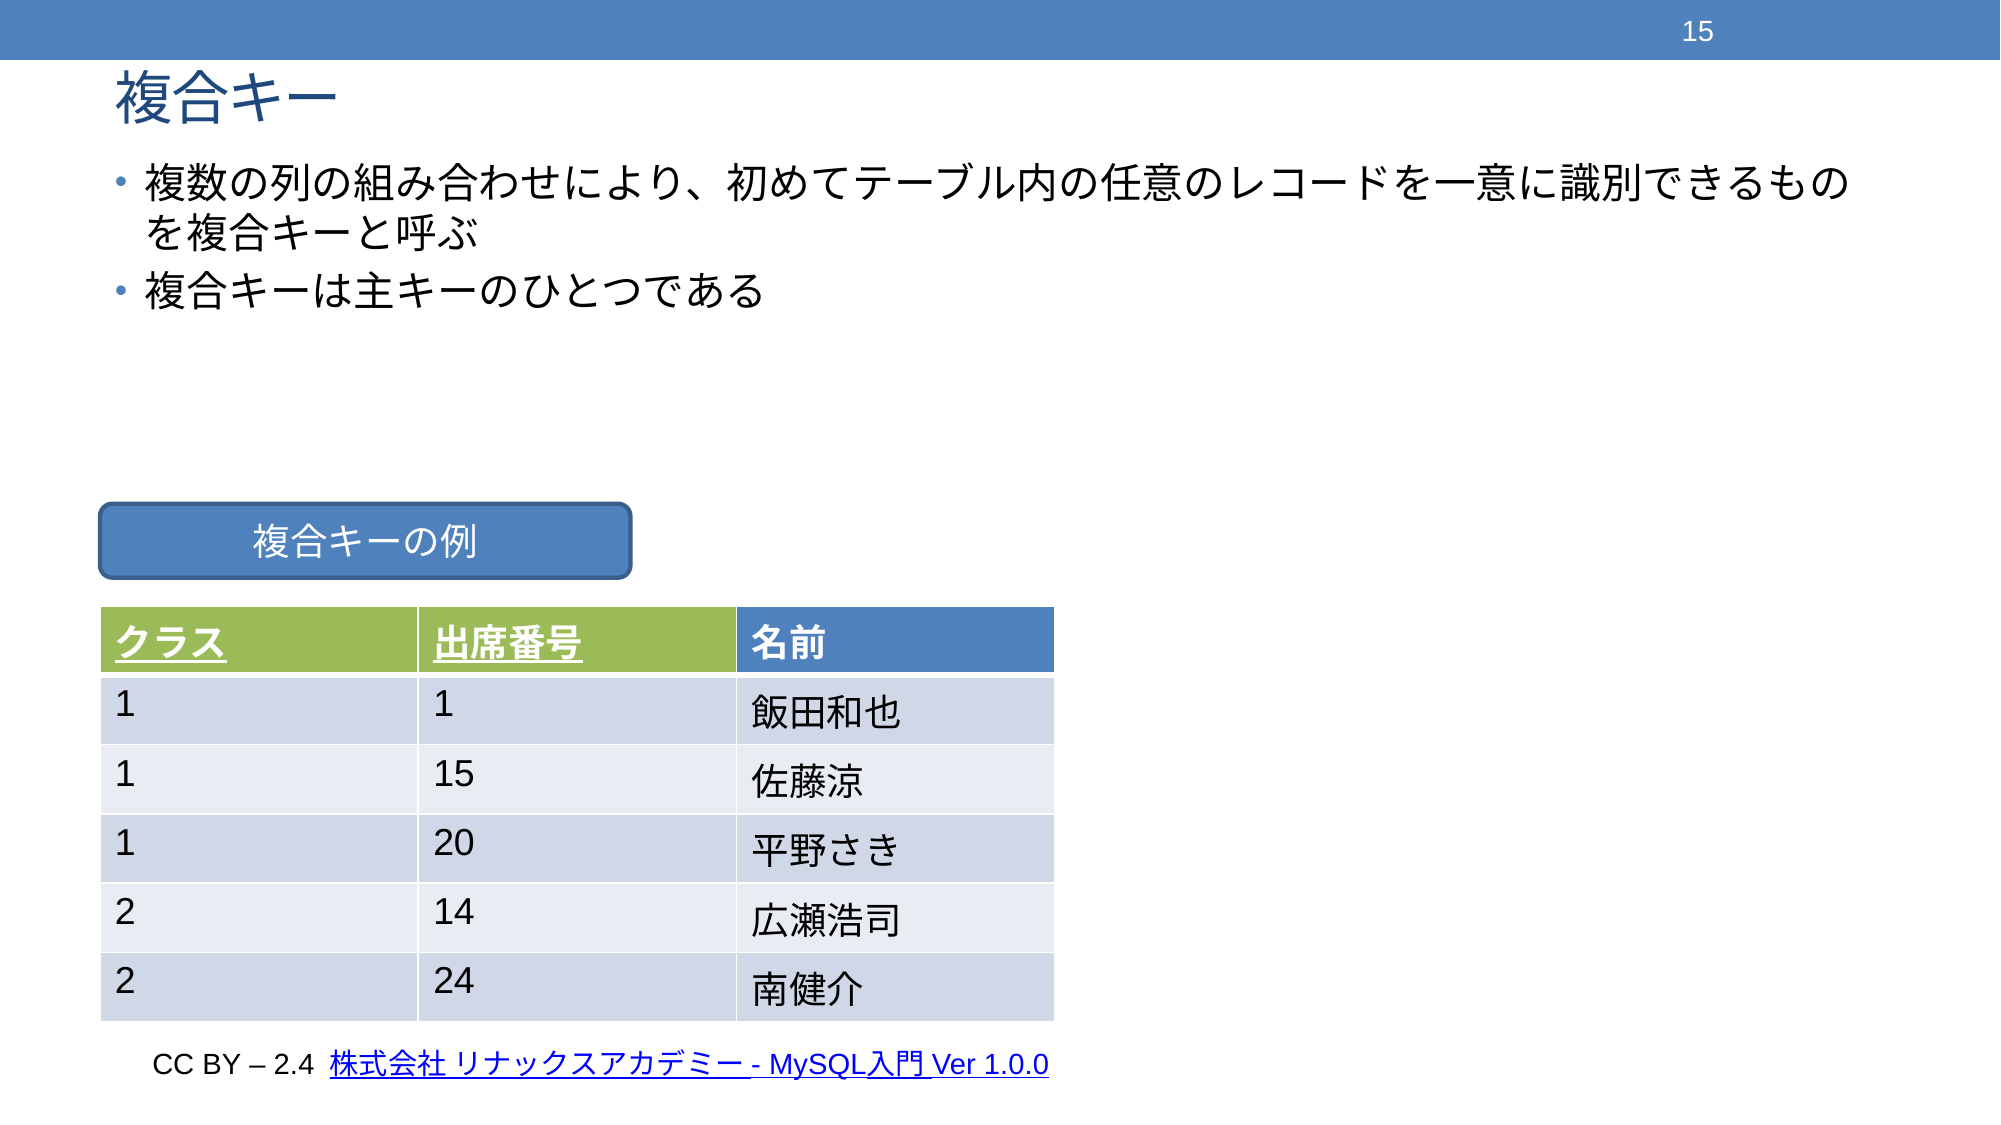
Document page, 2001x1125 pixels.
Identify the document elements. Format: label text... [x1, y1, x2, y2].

table_cell 飯田和也 [737, 678, 1054, 744]
table_cell 2 [101, 953, 417, 1021]
table_cell 1 [419, 678, 736, 744]
table_cell 14 [419, 884, 736, 952]
table_cell 1 [101, 745, 417, 813]
text_box 複合キーの例 [97, 501, 633, 580]
table_cell 24 [419, 953, 736, 1021]
slide_number 15 [1666, 3, 1900, 57]
table_cell 15 [419, 745, 736, 813]
text_box CC BY – 2.4 株式会社 リナックスアカデミー - MySQL入門 Ver 1.0.0 [137, 1038, 1087, 1096]
table_cell 平野さき [737, 815, 1054, 882]
table_cell 広瀬浩司 [737, 884, 1054, 952]
table_cell 2 [101, 884, 417, 952]
table_cell 南健介 [737, 953, 1054, 1021]
title 複合キー [99, 59, 1900, 133]
table_header 出席番号 [419, 607, 736, 672]
table_cell 佐藤涼 [737, 745, 1054, 813]
table_cell 1 [101, 678, 417, 744]
table_cell 1 [101, 815, 417, 882]
table_cell 20 [419, 815, 736, 882]
table_header 名前 [737, 607, 1054, 672]
list 複数の列の組み合わせにより、初めてテーブル内の任意のレコードを一意に識別できるものを複合キーと呼ぶ 複合キーは主キーのひとつである [99, 149, 1900, 1063]
table_header クラス [101, 607, 417, 672]
